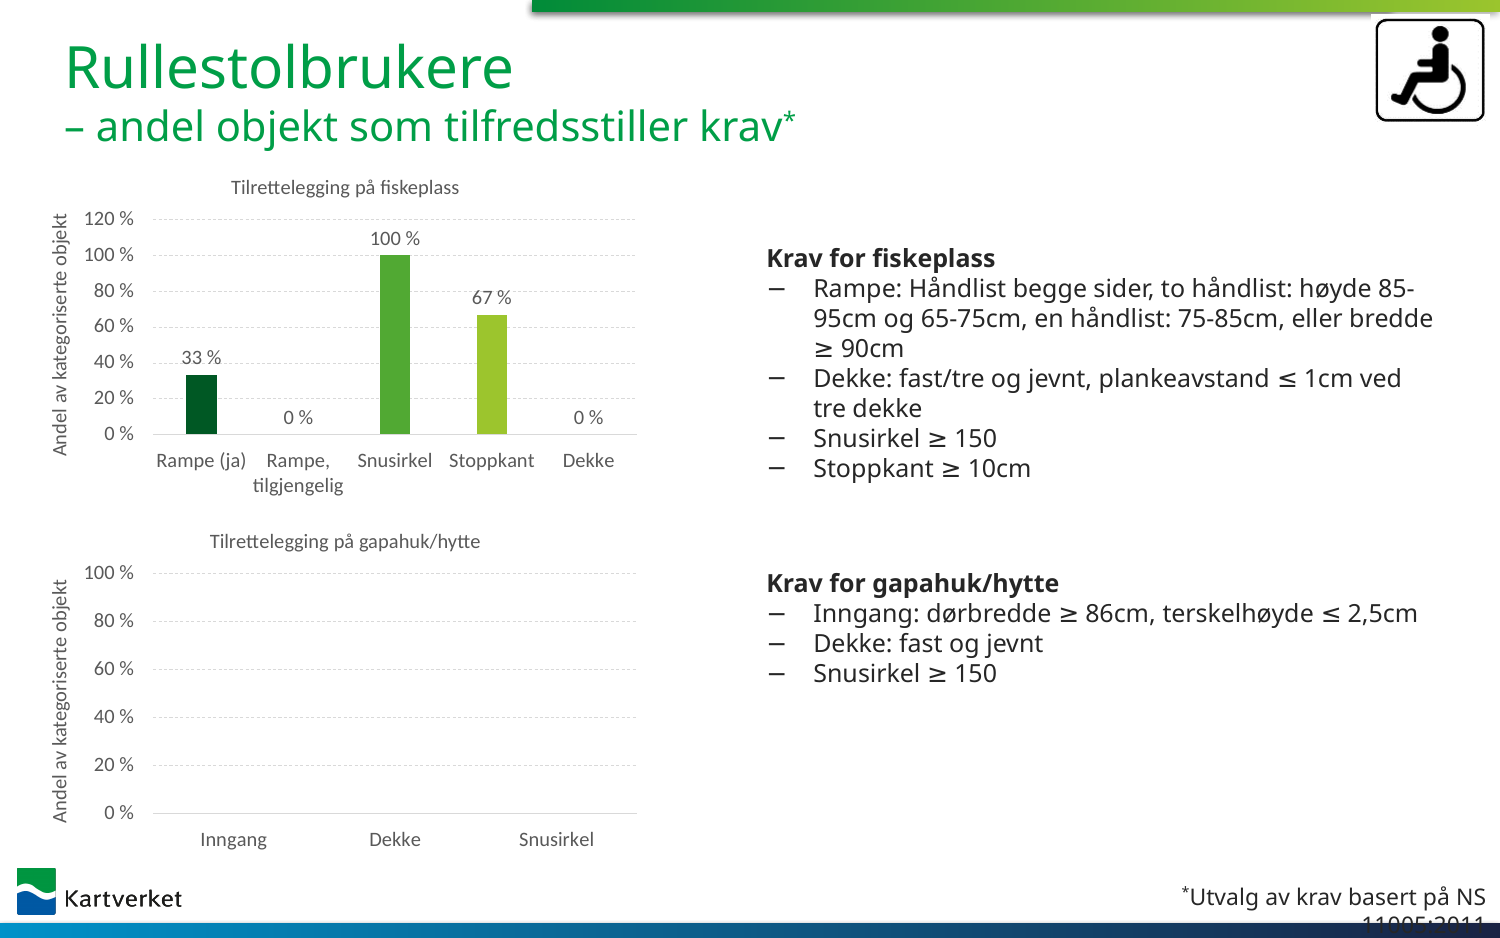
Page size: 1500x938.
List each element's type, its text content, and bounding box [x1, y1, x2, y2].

picture [41, 166, 650, 505]
picture [41, 520, 650, 859]
text_box *Utvalg av krav basert på NS 11005:2011 [1068, 873, 1500, 938]
picture [1371, 13, 1491, 127]
text_box Krav for fiskeplass Rampe: Håndlist begge sider, to håndlist: høyde 85-95cm og 65-75cm, en håndlist: 75-85cm, eller bredde ≥ 90cm Dekke: fast/tre og jevnt, plankeavstand ≤ 1cm ved tre dekke Snusirkel ≥ 150 Stoppkant ≥ 10cm [751, 235, 1452, 490]
text_box Krav for gapahuk/hytte Inngang: dørbredde ≥ 86cm, terskelhøyde ≤ 2,5cm Dekke: fast og jevnt Snusirkel ≥ 150 [751, 560, 1452, 695]
text_box Rullestolbrukere – andel objekt som tilfredsstiller krav* [49, 29, 1431, 158]
